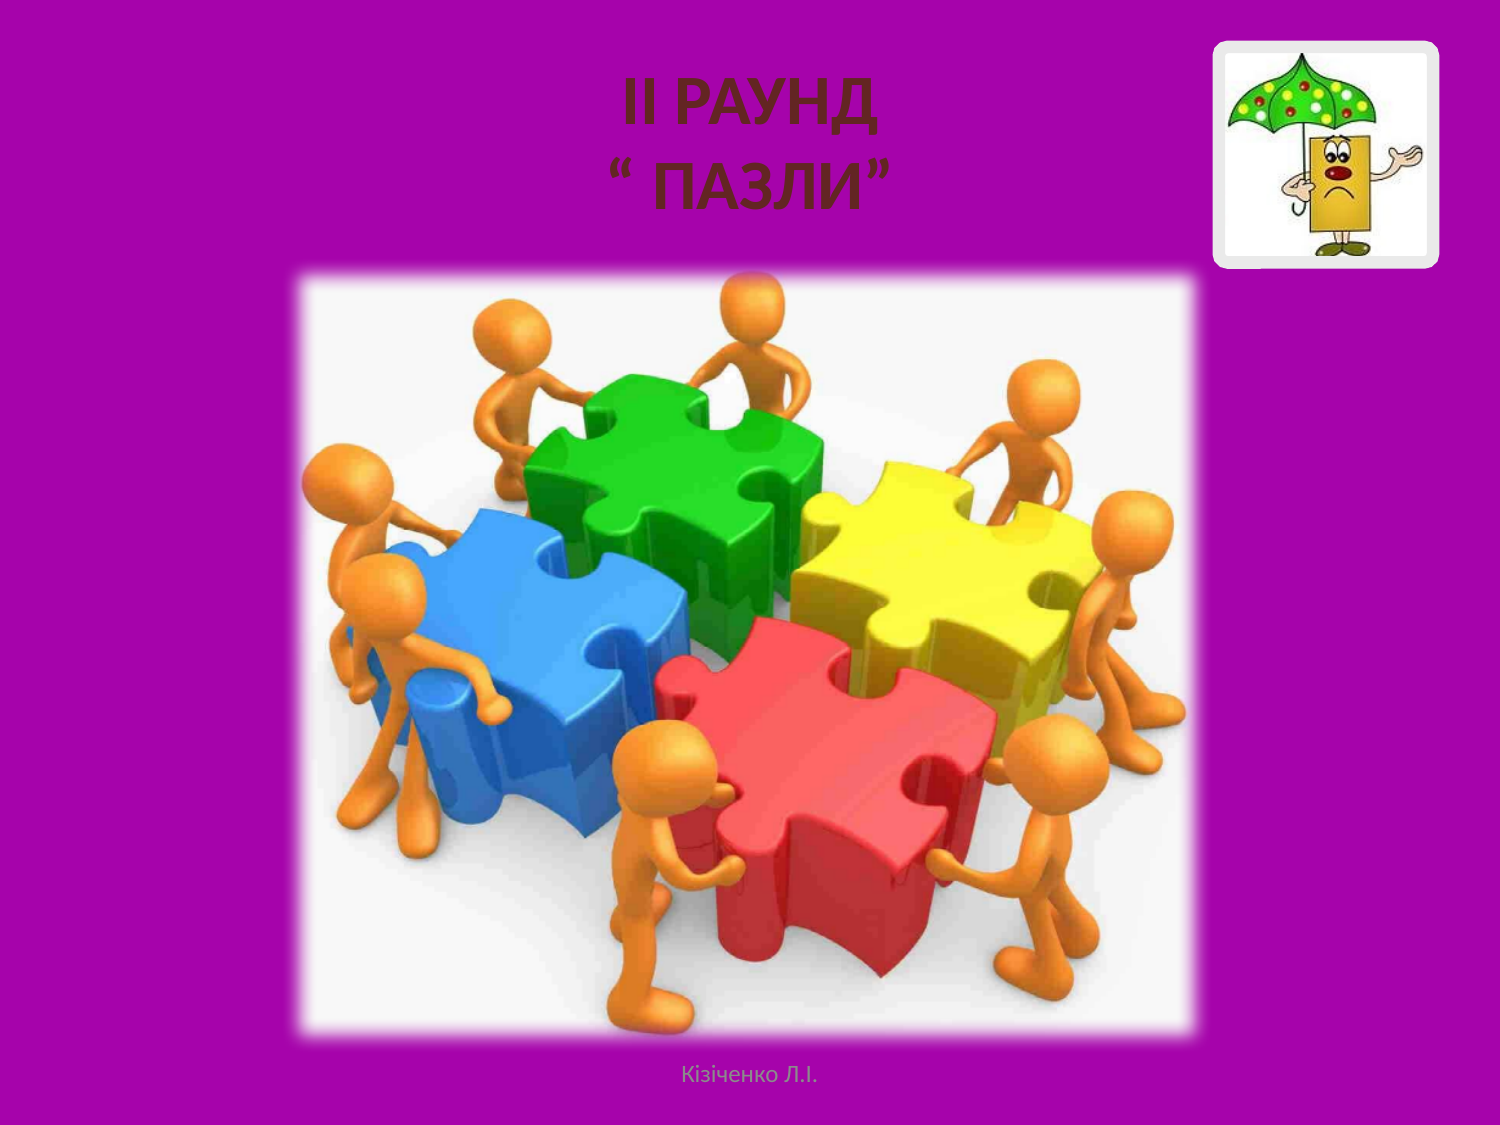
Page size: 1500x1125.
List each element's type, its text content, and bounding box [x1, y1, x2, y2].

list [1218, 46, 1434, 263]
title ІІ РАУНД “ ПАЗЛИ” [75, 45, 1216, 233]
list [280, 257, 1213, 1054]
footer Кізіченко Л.І. [512, 1063, 988, 1103]
